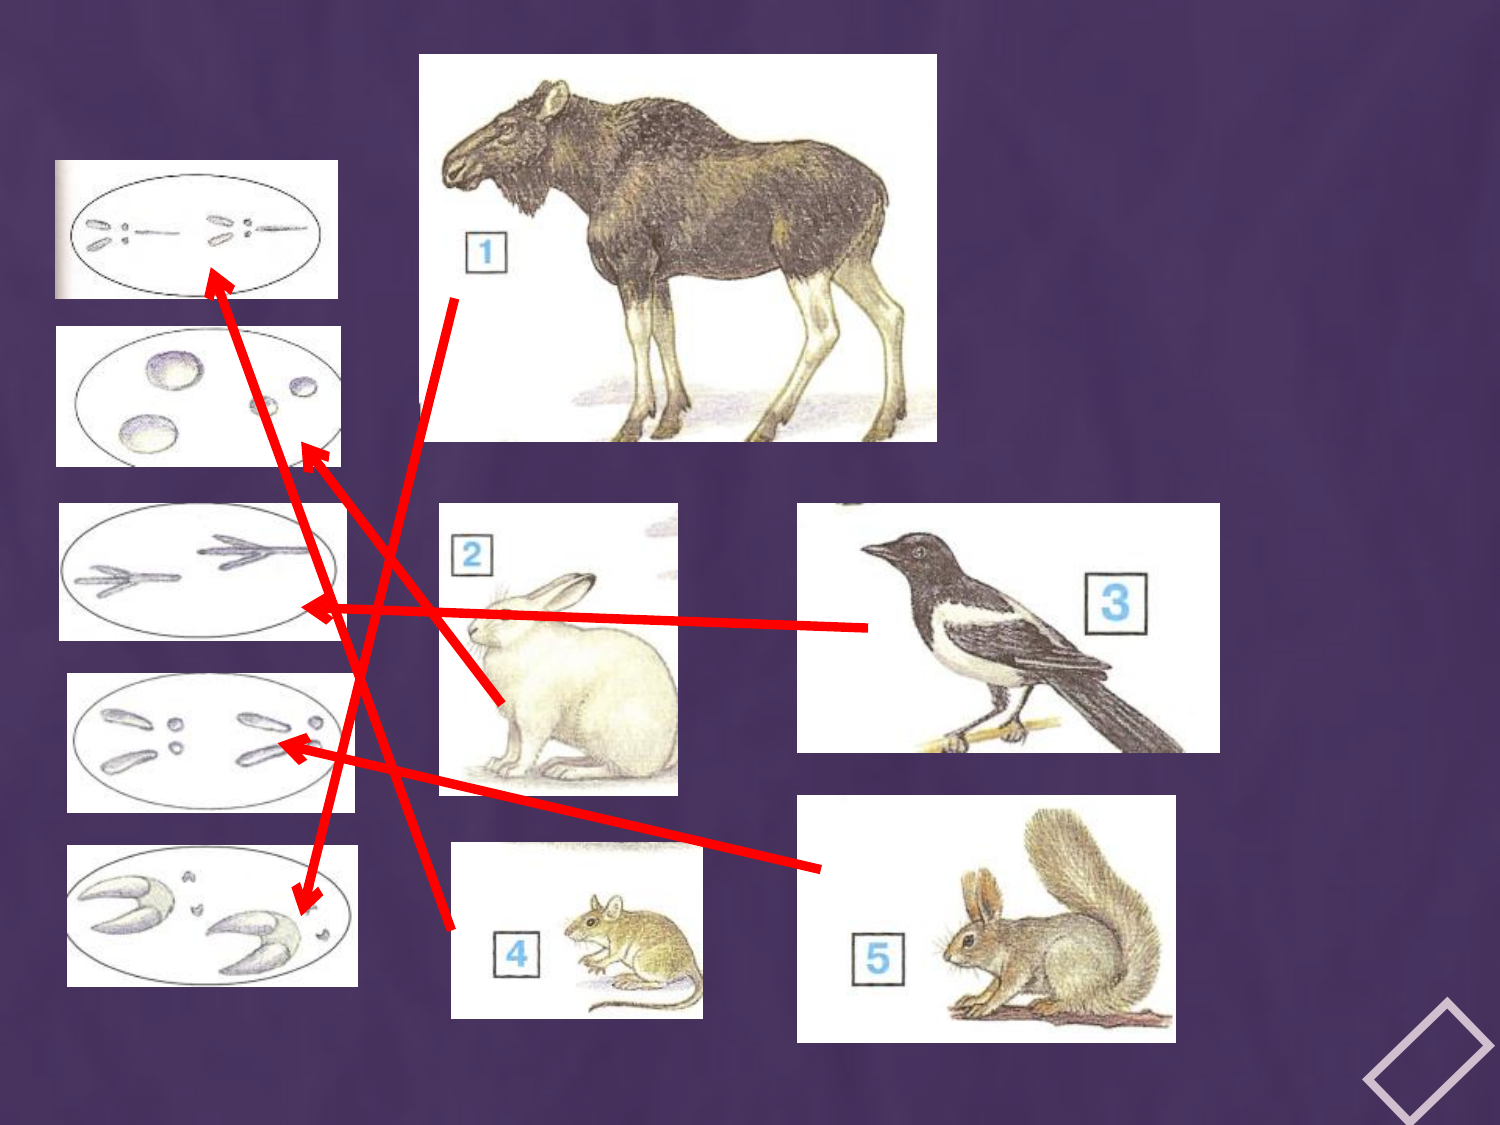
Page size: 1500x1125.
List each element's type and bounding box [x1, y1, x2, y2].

picture [451, 870, 703, 1019]
picture [452, 629, 679, 742]
picture [418, 54, 937, 442]
picture [55, 326, 210, 467]
text_box [210, 266, 452, 931]
text_box [455, 606, 869, 629]
picture [59, 503, 210, 642]
picture [797, 503, 1220, 753]
picture [66, 845, 358, 987]
text_box [455, 637, 503, 705]
picture [797, 795, 1176, 1043]
picture [503, 503, 679, 606]
picture [55, 160, 339, 299]
text_box [455, 441, 503, 605]
text_box [277, 742, 822, 870]
picture [66, 673, 210, 814]
